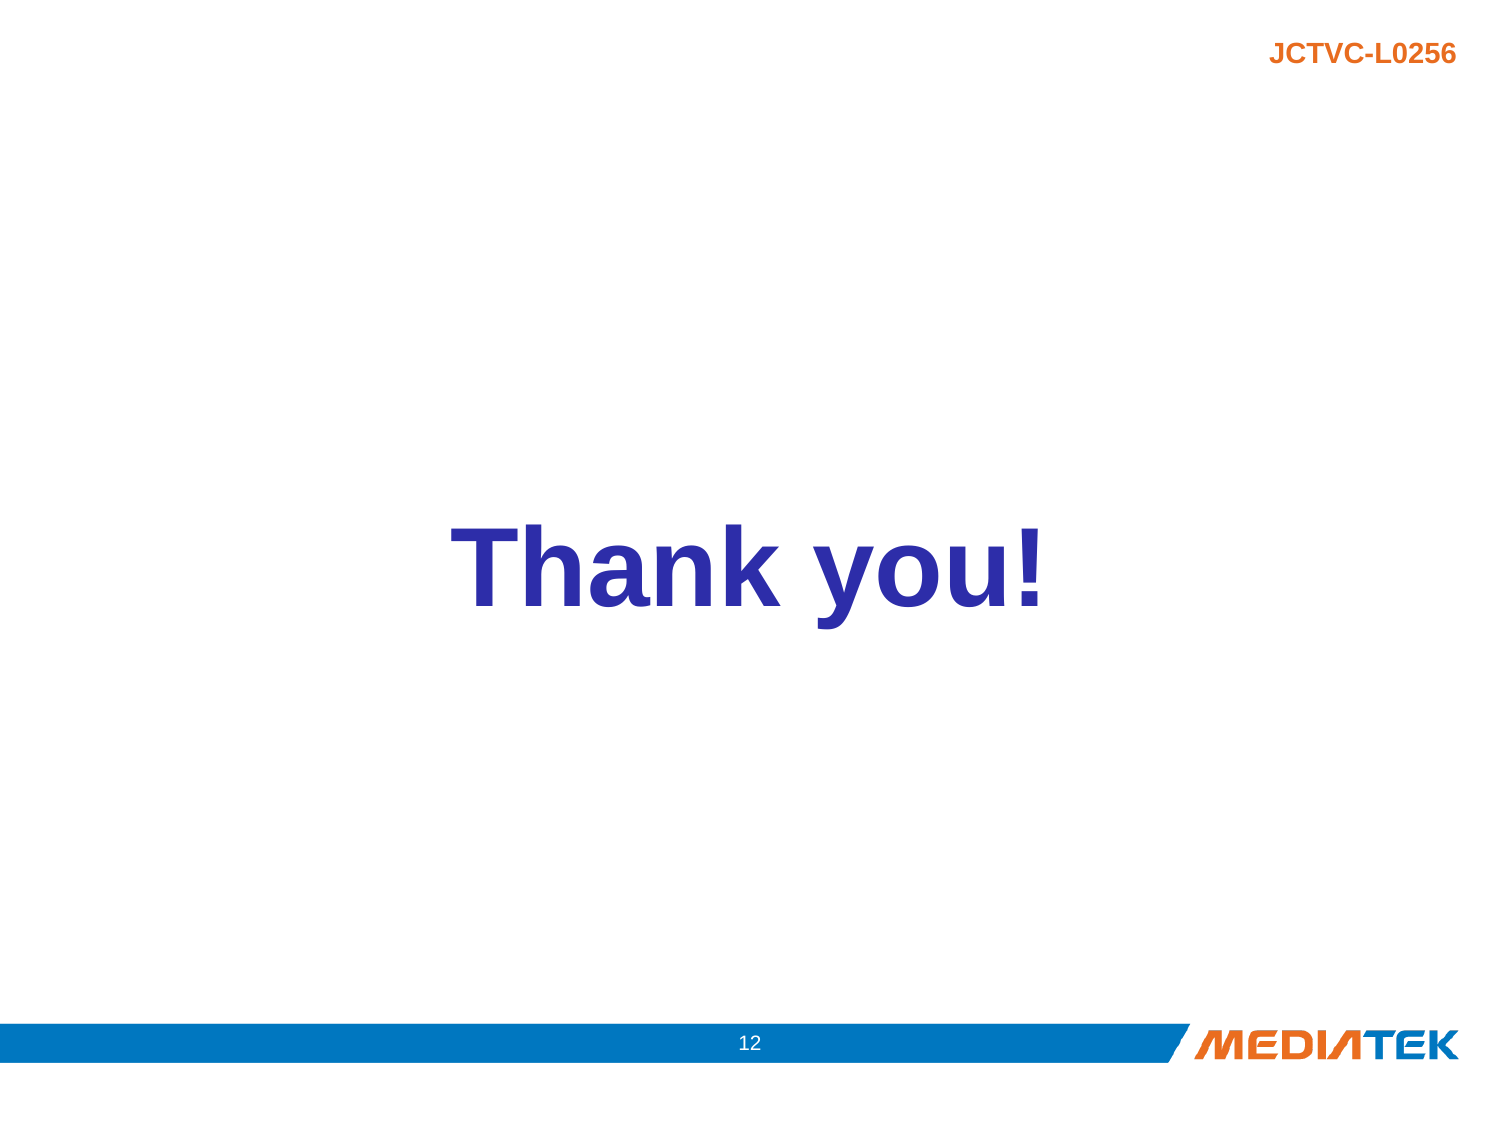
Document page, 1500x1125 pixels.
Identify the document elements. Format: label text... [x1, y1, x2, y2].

text_box Thank you! [435, 486, 1065, 637]
picture [789, 1023, 1459, 1063]
slide_number 11 [711, 1022, 789, 1090]
picture [0, 1023, 711, 1063]
